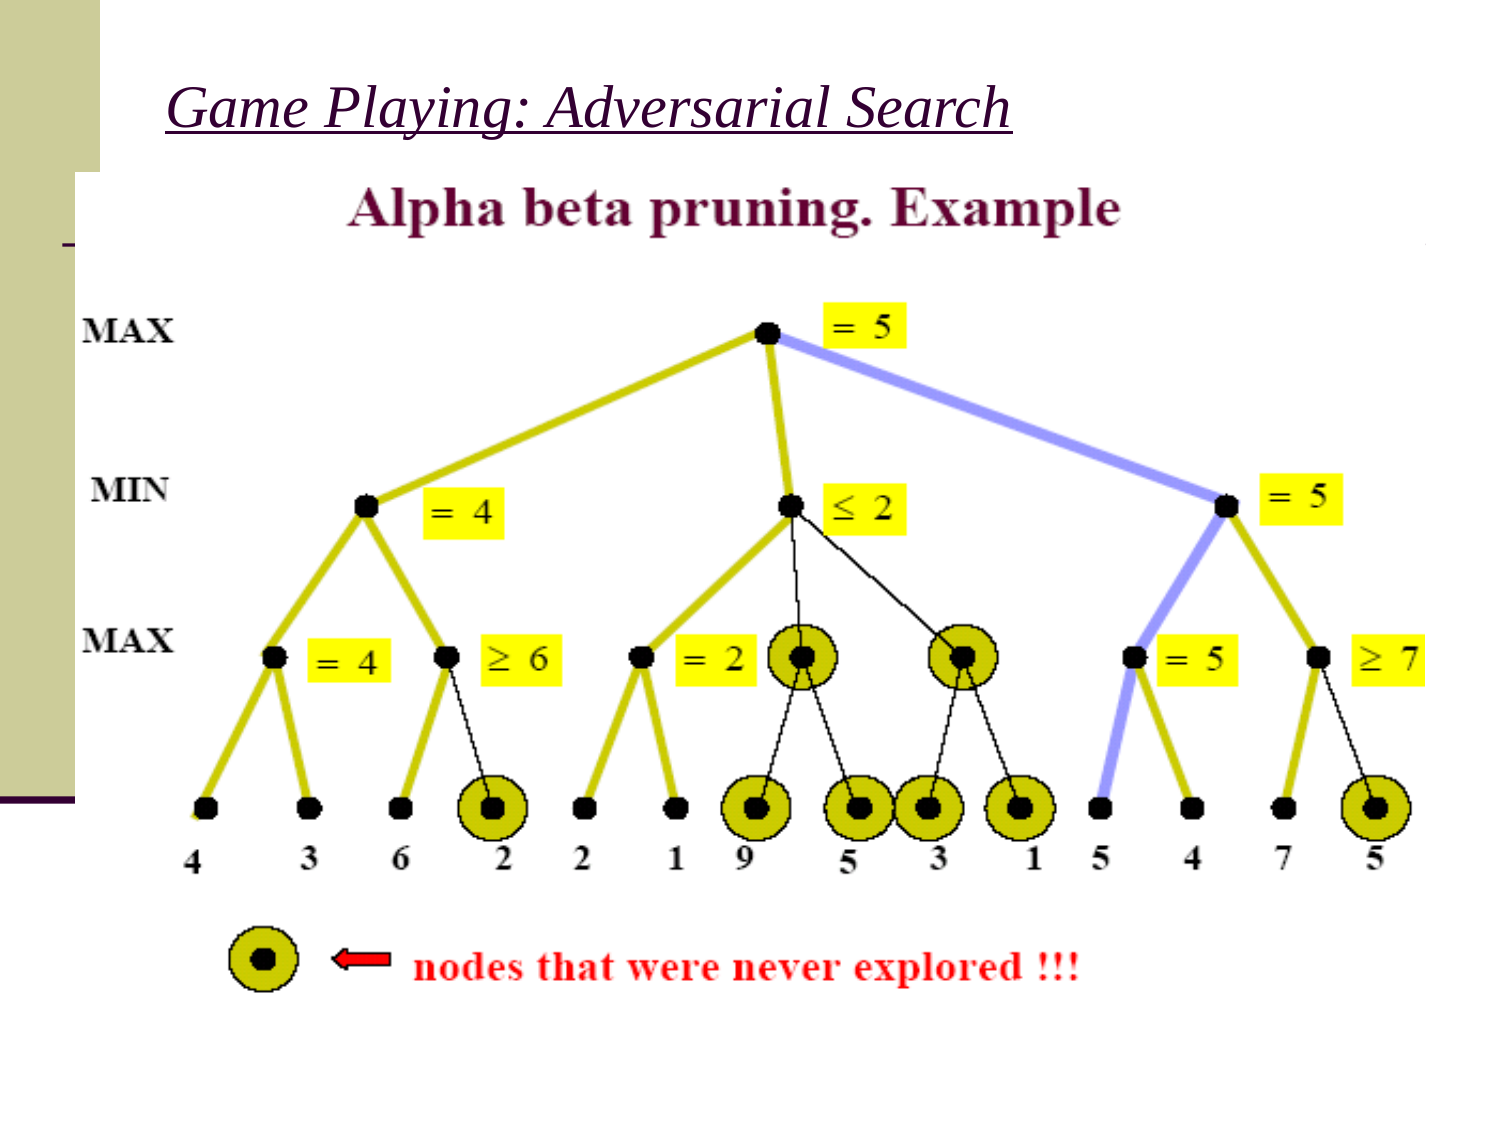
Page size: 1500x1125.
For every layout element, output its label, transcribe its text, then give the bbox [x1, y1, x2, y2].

title Game Playing: Adversarial Search [149, 45, 1426, 162]
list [74, 172, 1426, 1006]
